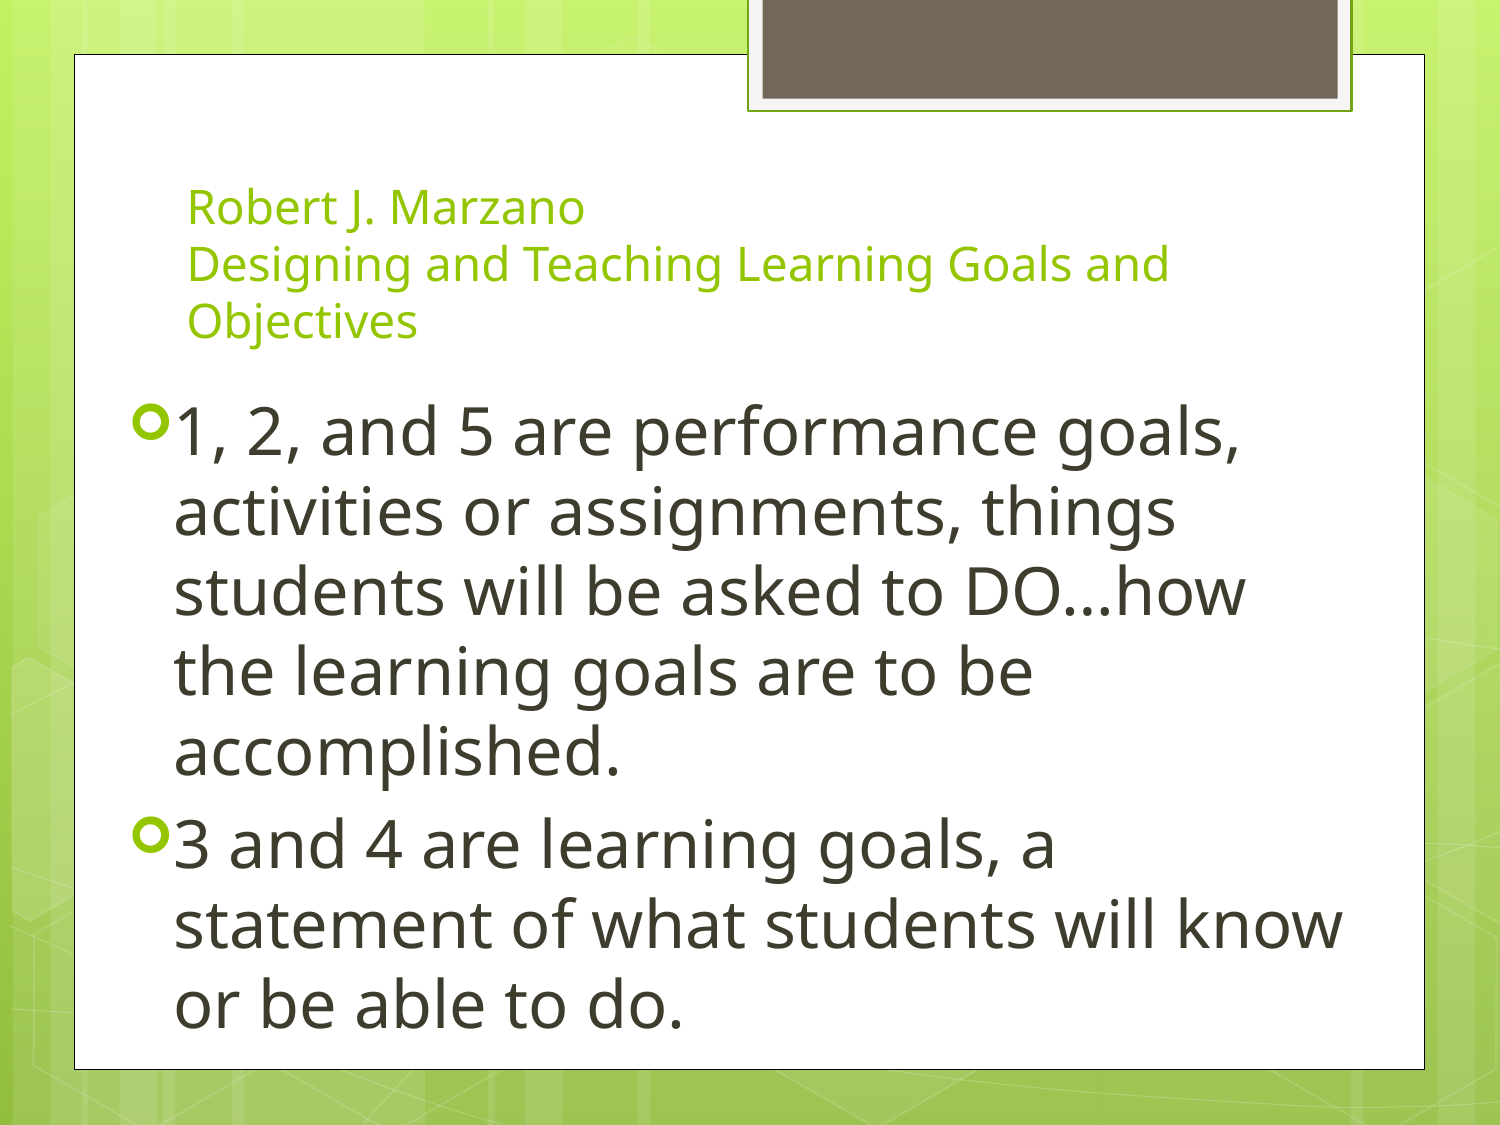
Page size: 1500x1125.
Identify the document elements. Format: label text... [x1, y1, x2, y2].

title Robert J. Marzano Designing and Teaching Learning Goals and Objectives [171, 168, 1324, 357]
list 1, 2, and 5 are performance goals, activities or assignments, things students will be asked to DO…how the learning goals are to be accomplished. 3 and 4 are learning goals, a statement of what students will know or be able to do. [102, 381, 1373, 957]
